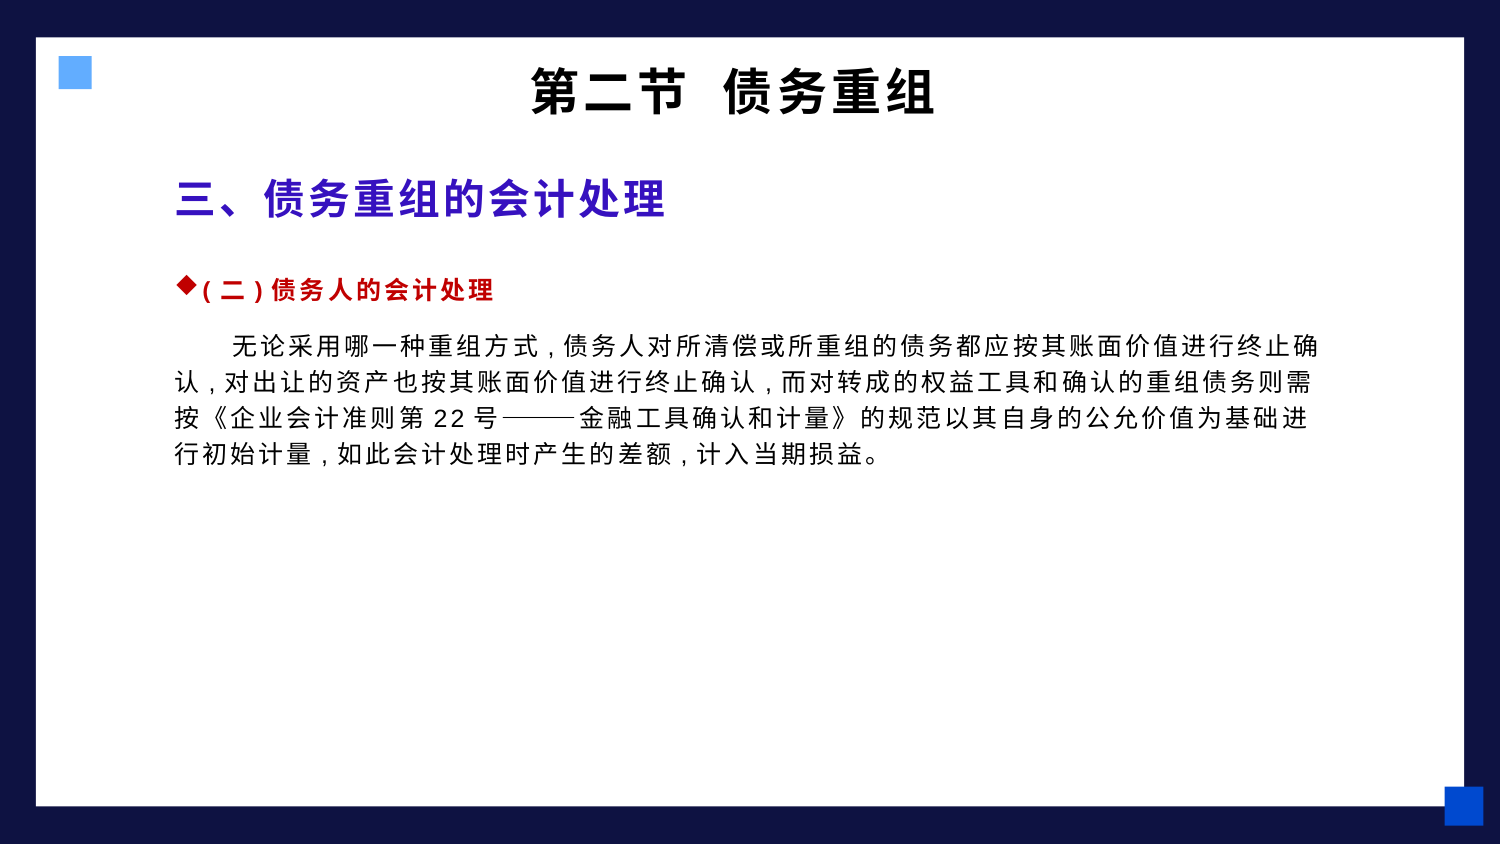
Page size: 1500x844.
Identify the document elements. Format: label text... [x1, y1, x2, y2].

text_box 第二节 债务重组 [514, 53, 966, 129]
list (二)债务人的会计处理 无论采用哪一种重组方式,债务人对所清偿或所重组的债务都应按其账面价值进行终止确认,对出让的资产也按其账面价值进行终止确认,而对转成的权益工具和确认的重组债务则需按《企业会计准则第22号———金融工具确认和计量》的规范以其自身的公允价值为基础进行初始计量,如此会计处理时产生的差额,计入当期损益。 [157, 268, 1343, 693]
title 三、债务重组的会计处理 [157, 173, 1343, 263]
